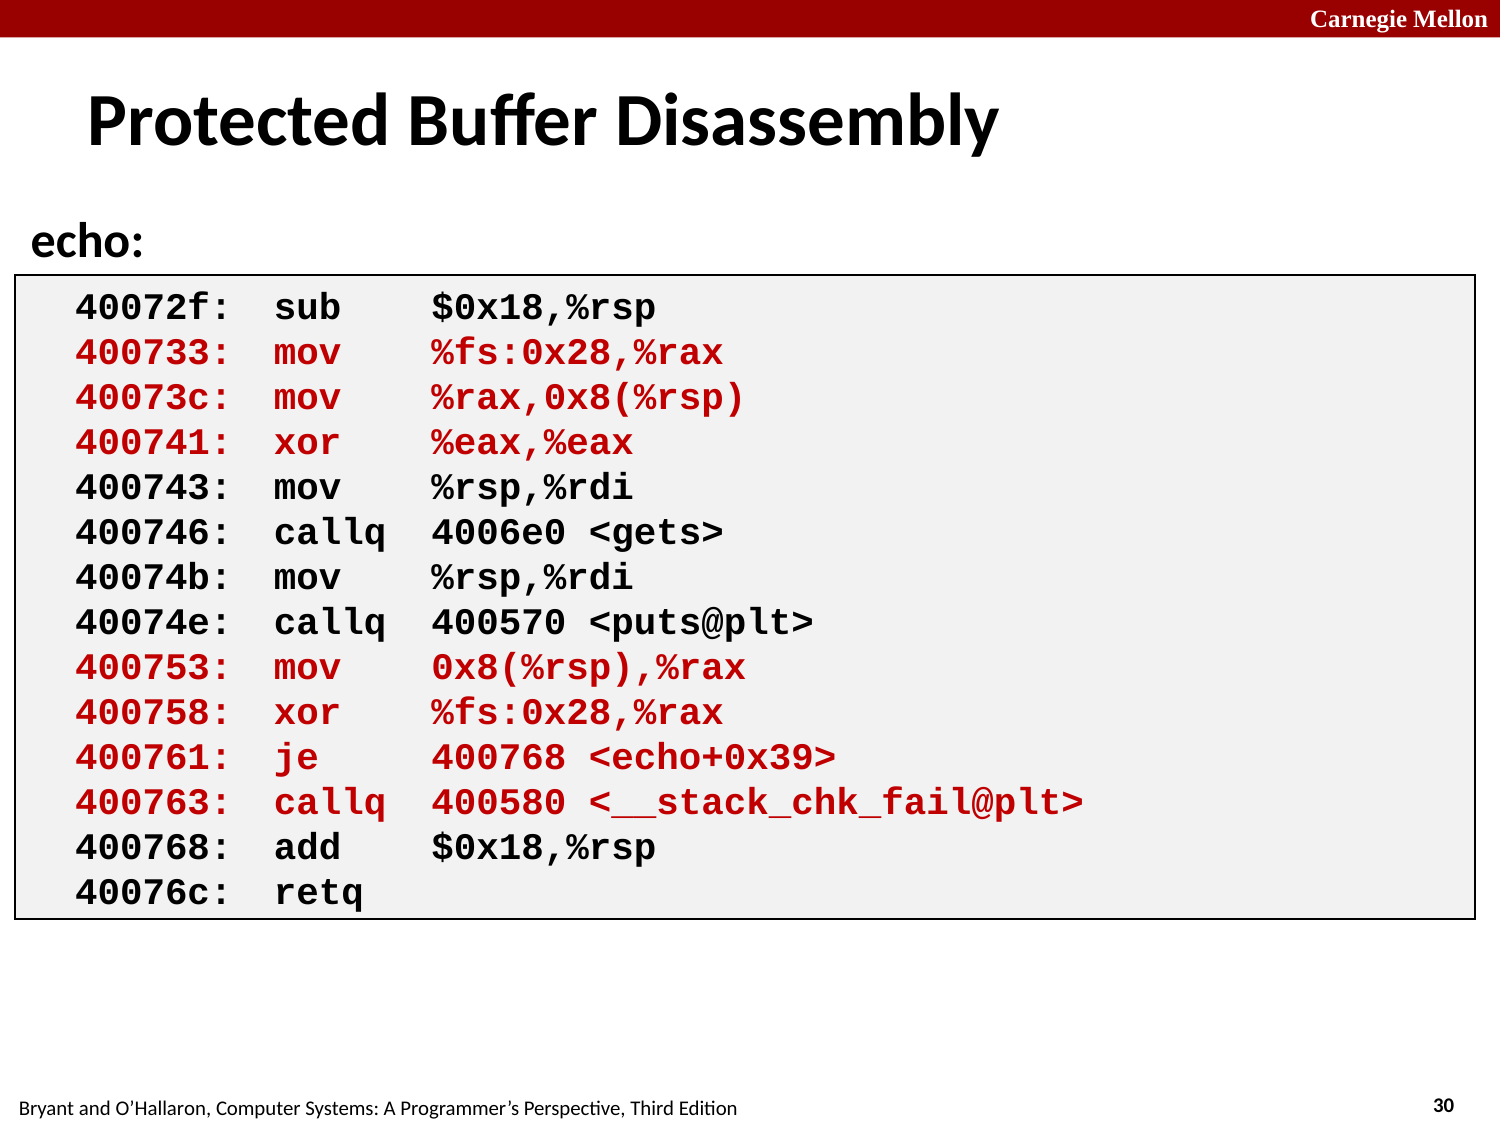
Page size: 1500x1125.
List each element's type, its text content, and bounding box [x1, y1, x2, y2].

text_box 40072f: sub $0x18,%rsp 400733: mov %fs:0x28,%rax 40073c: mov %rax,0x8(%rsp) 400741: xor %eax,%eax 400743: mov %rsp,%rdi 400746: callq 4006e0 <gets> 40074b: mov %rsp,%rdi 40074e: callq 400570 <puts@plt> 400753: mov 0x8(%rsp),%rax 400758: xor %fs:0x28,%rax 400761: je 400768 <echo+0x39> 400763: callq 400580 <__stack_chk_fail@plt> 400768: add $0x18,%rsp 40076c: retq [15, 274, 1475, 920]
text_box echo: [15, 200, 160, 276]
title Protected Buffer Disassembly [72, 68, 1238, 163]
